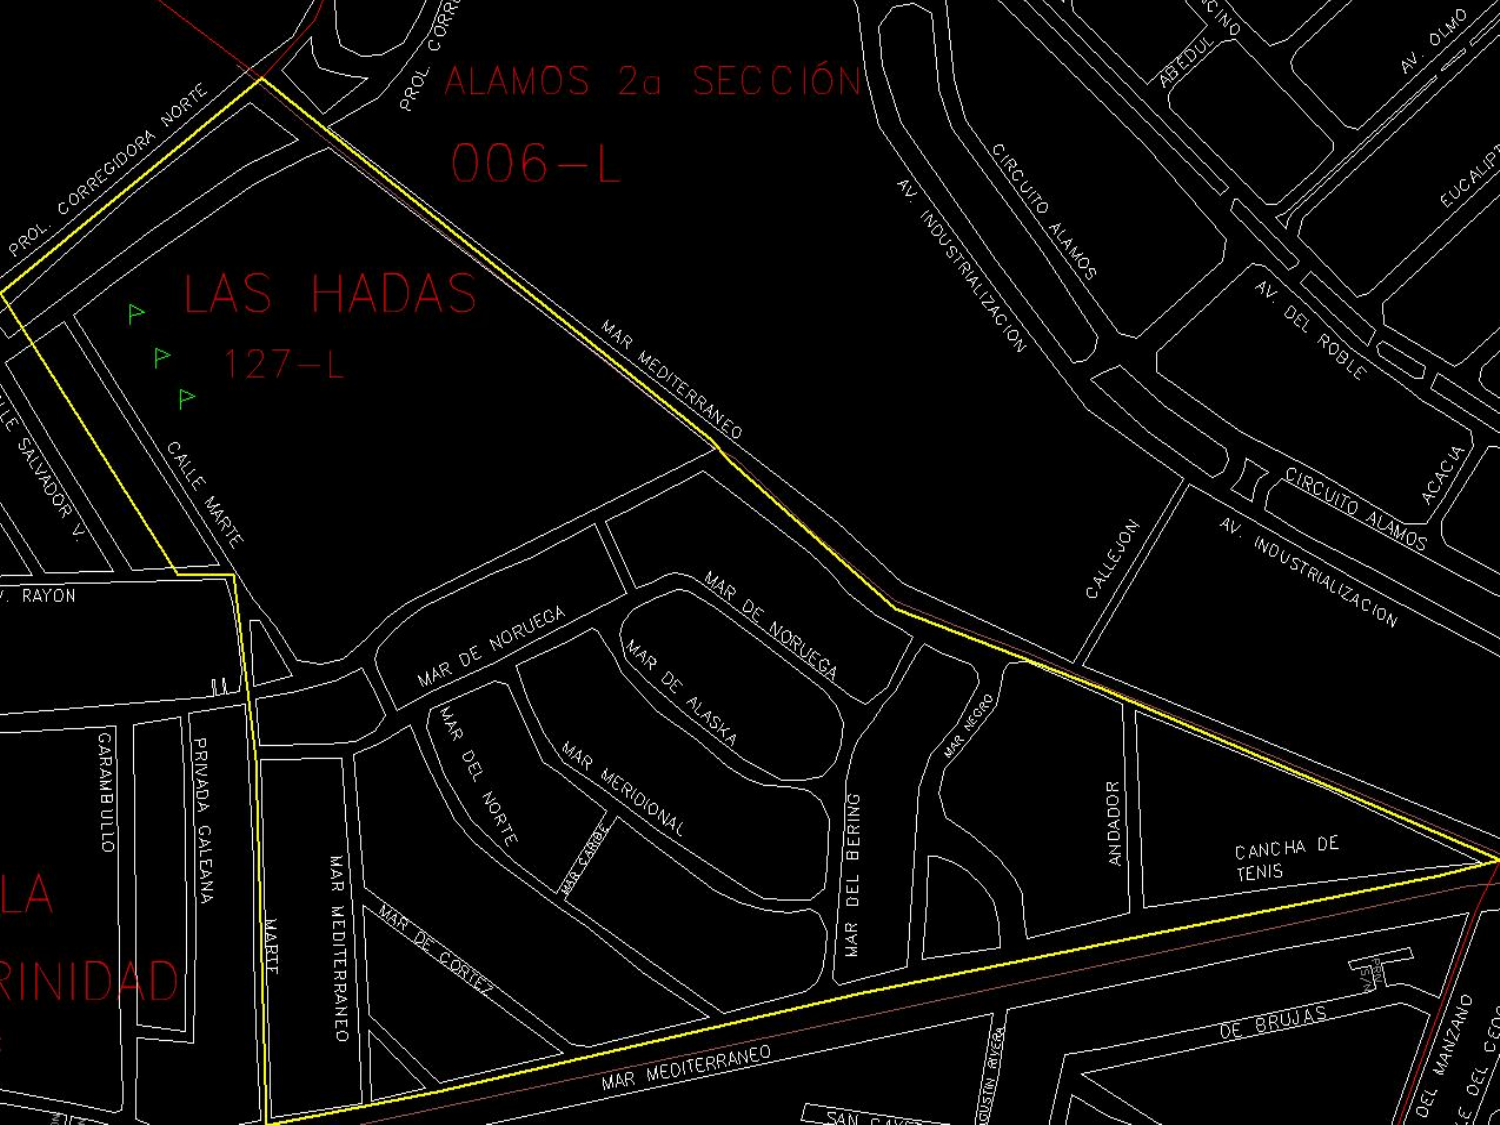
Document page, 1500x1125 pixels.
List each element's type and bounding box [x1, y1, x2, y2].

list [0, 0, 1500, 1125]
